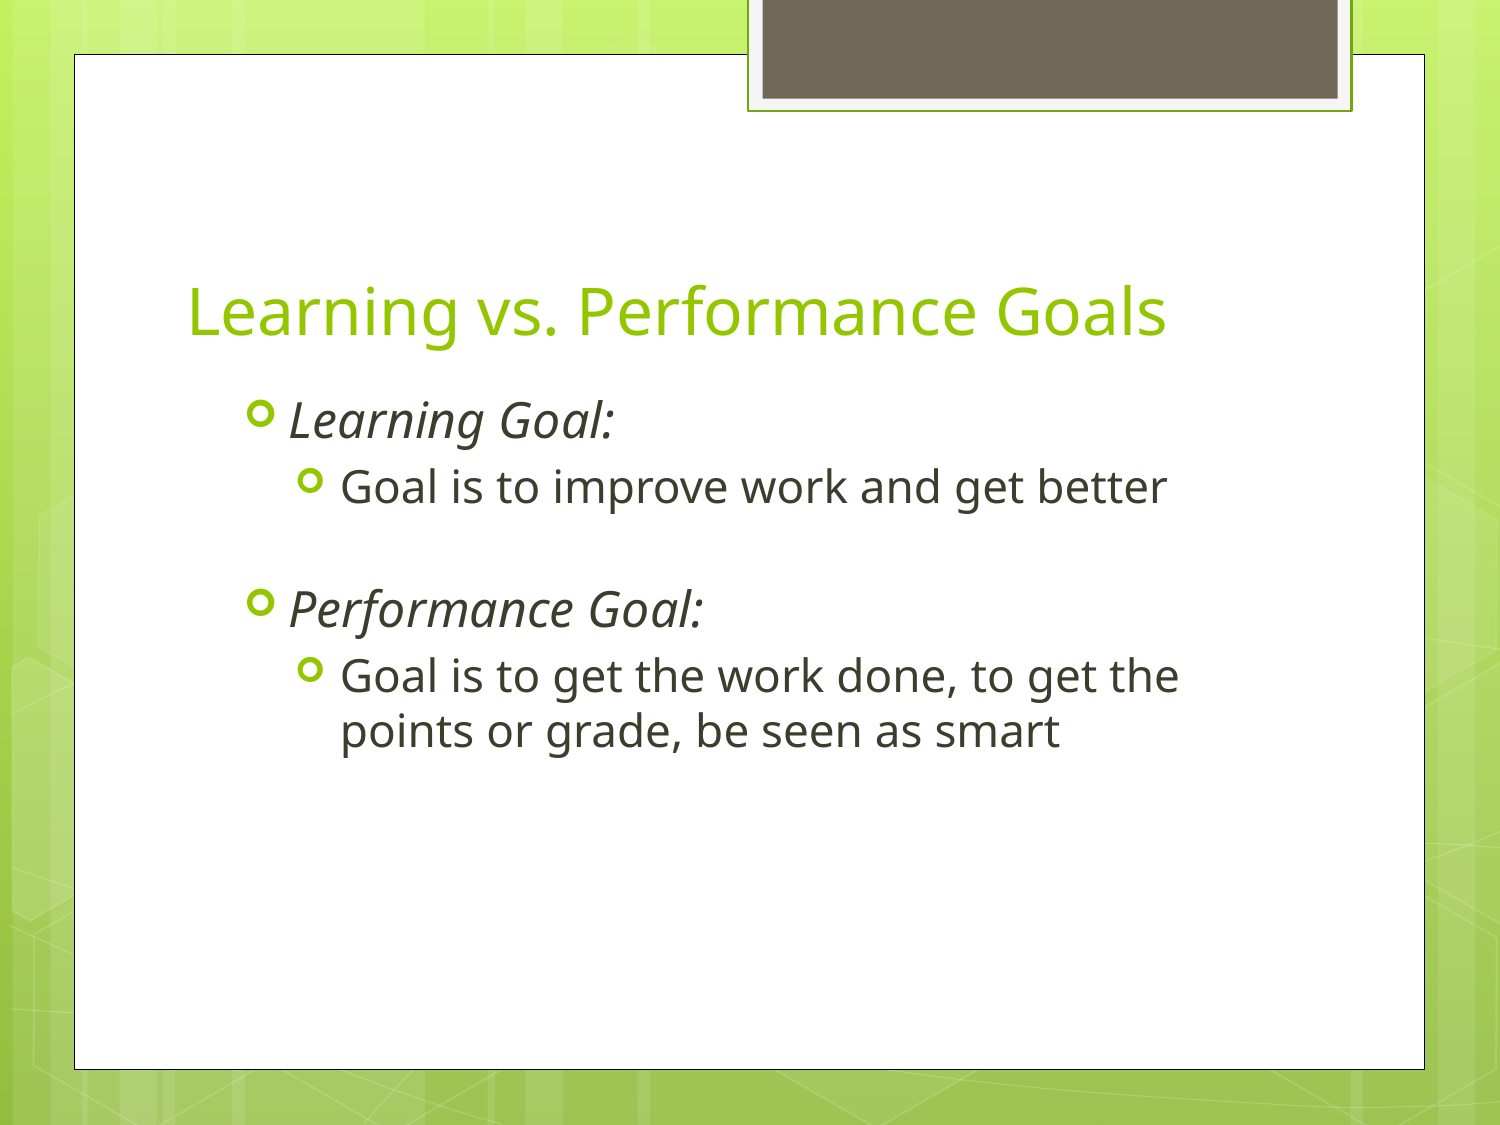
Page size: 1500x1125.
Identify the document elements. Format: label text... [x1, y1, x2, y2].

title Learning vs. Performance Goals [171, 168, 1324, 357]
list Learning Goal: Goal is to improve work and get better Performance Goal: Goal is to get the work done, to get the points or grade, be seen as smart [171, 381, 1283, 957]
